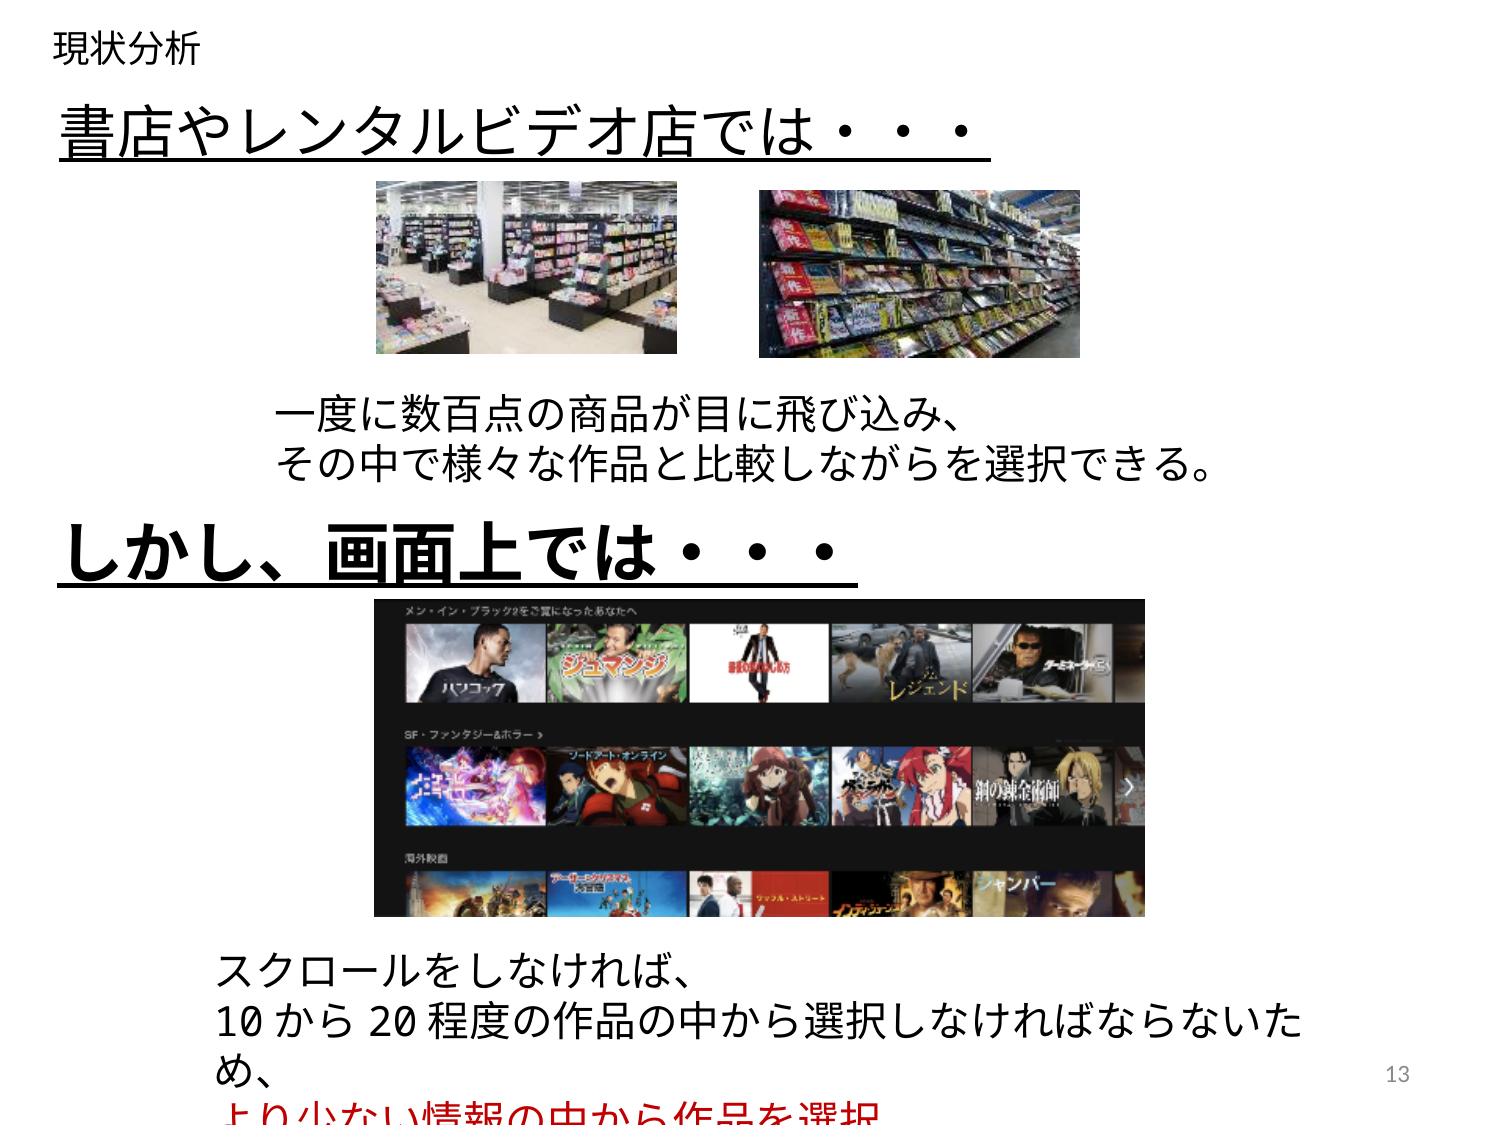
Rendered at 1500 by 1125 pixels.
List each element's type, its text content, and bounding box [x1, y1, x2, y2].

text_box 一度に数百点の商品が目に飛び込み、 その中で様々な作品と比較しながらを選択できる。 [260, 380, 1250, 496]
picture [374, 599, 1145, 917]
text_box 書店やレンタルビデオ店では・・・ [0, 88, 1050, 173]
slide_number 13 [1355, 1042, 1425, 1103]
picture [759, 190, 1080, 358]
picture [375, 181, 677, 354]
text_box 現状分析 [30, 7, 224, 88]
text_box しかし、画面上では・・・ [0, 503, 965, 599]
text_box スクロールをしなければ、 10から20程度の作品の中から選択しなければならないため、 より少ない情報の中から作品を選択。 [199, 936, 1355, 1125]
